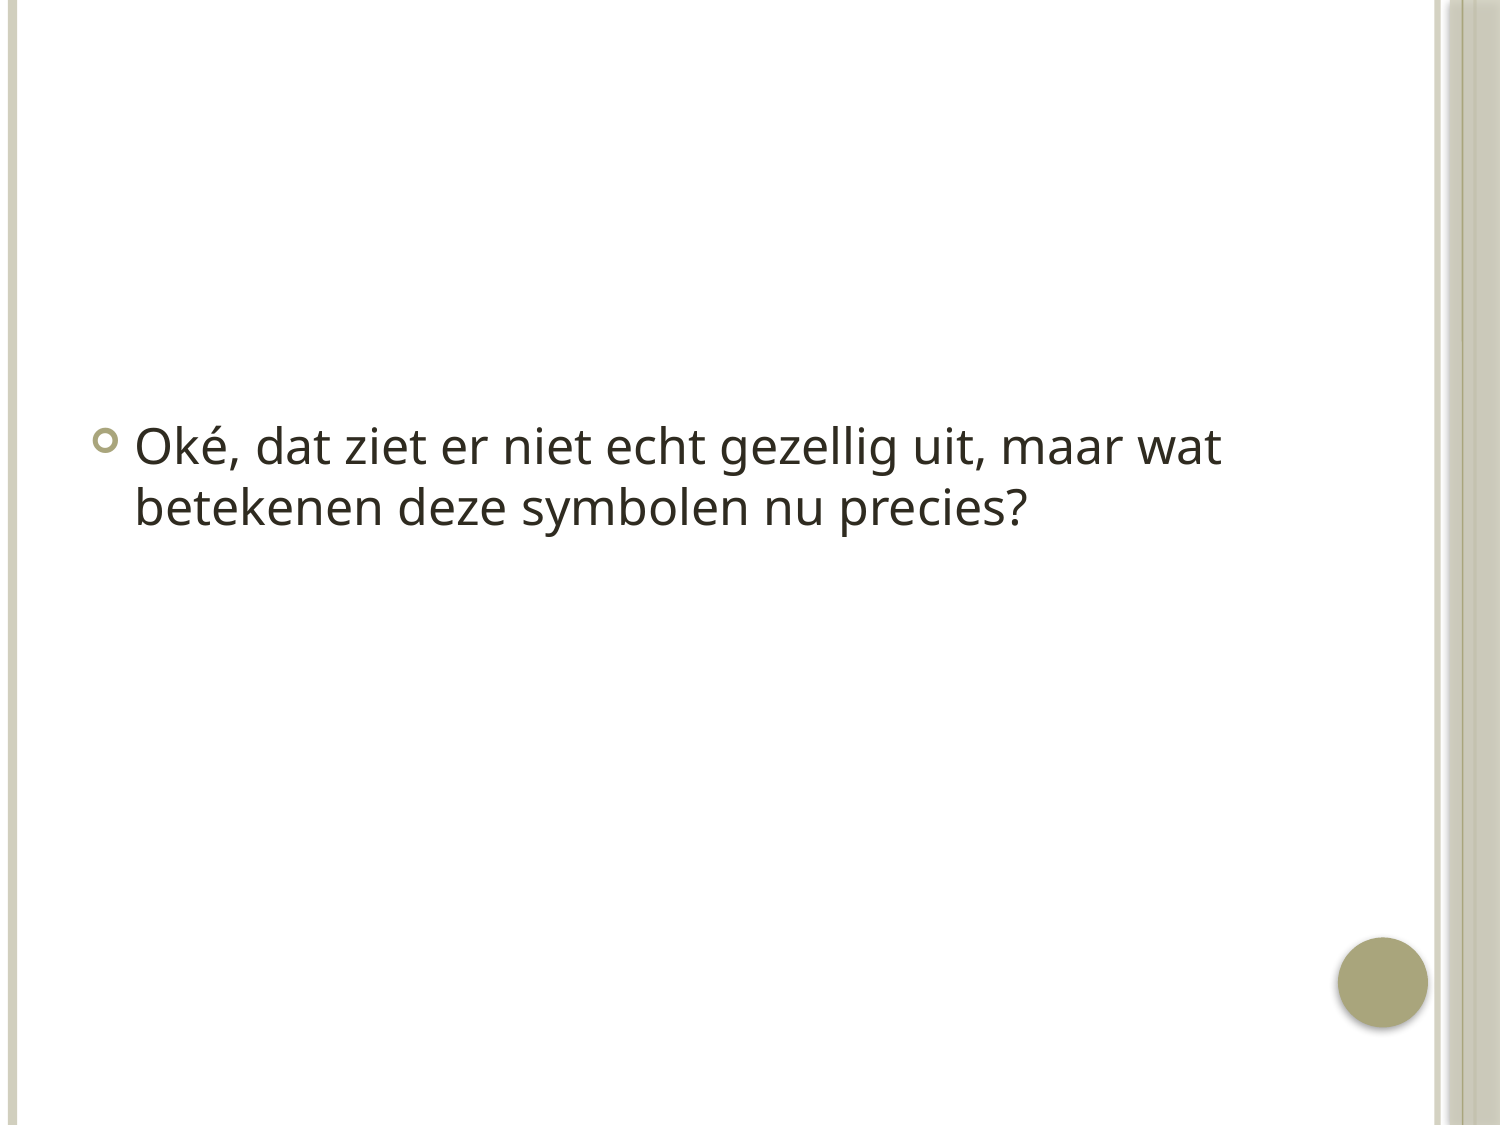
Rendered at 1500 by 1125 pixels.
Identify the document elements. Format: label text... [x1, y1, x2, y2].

list Oké, dat ziet er niet echt gezellig uit, maar wat betekenen deze symbolen nu precies? [75, 262, 1300, 1062]
